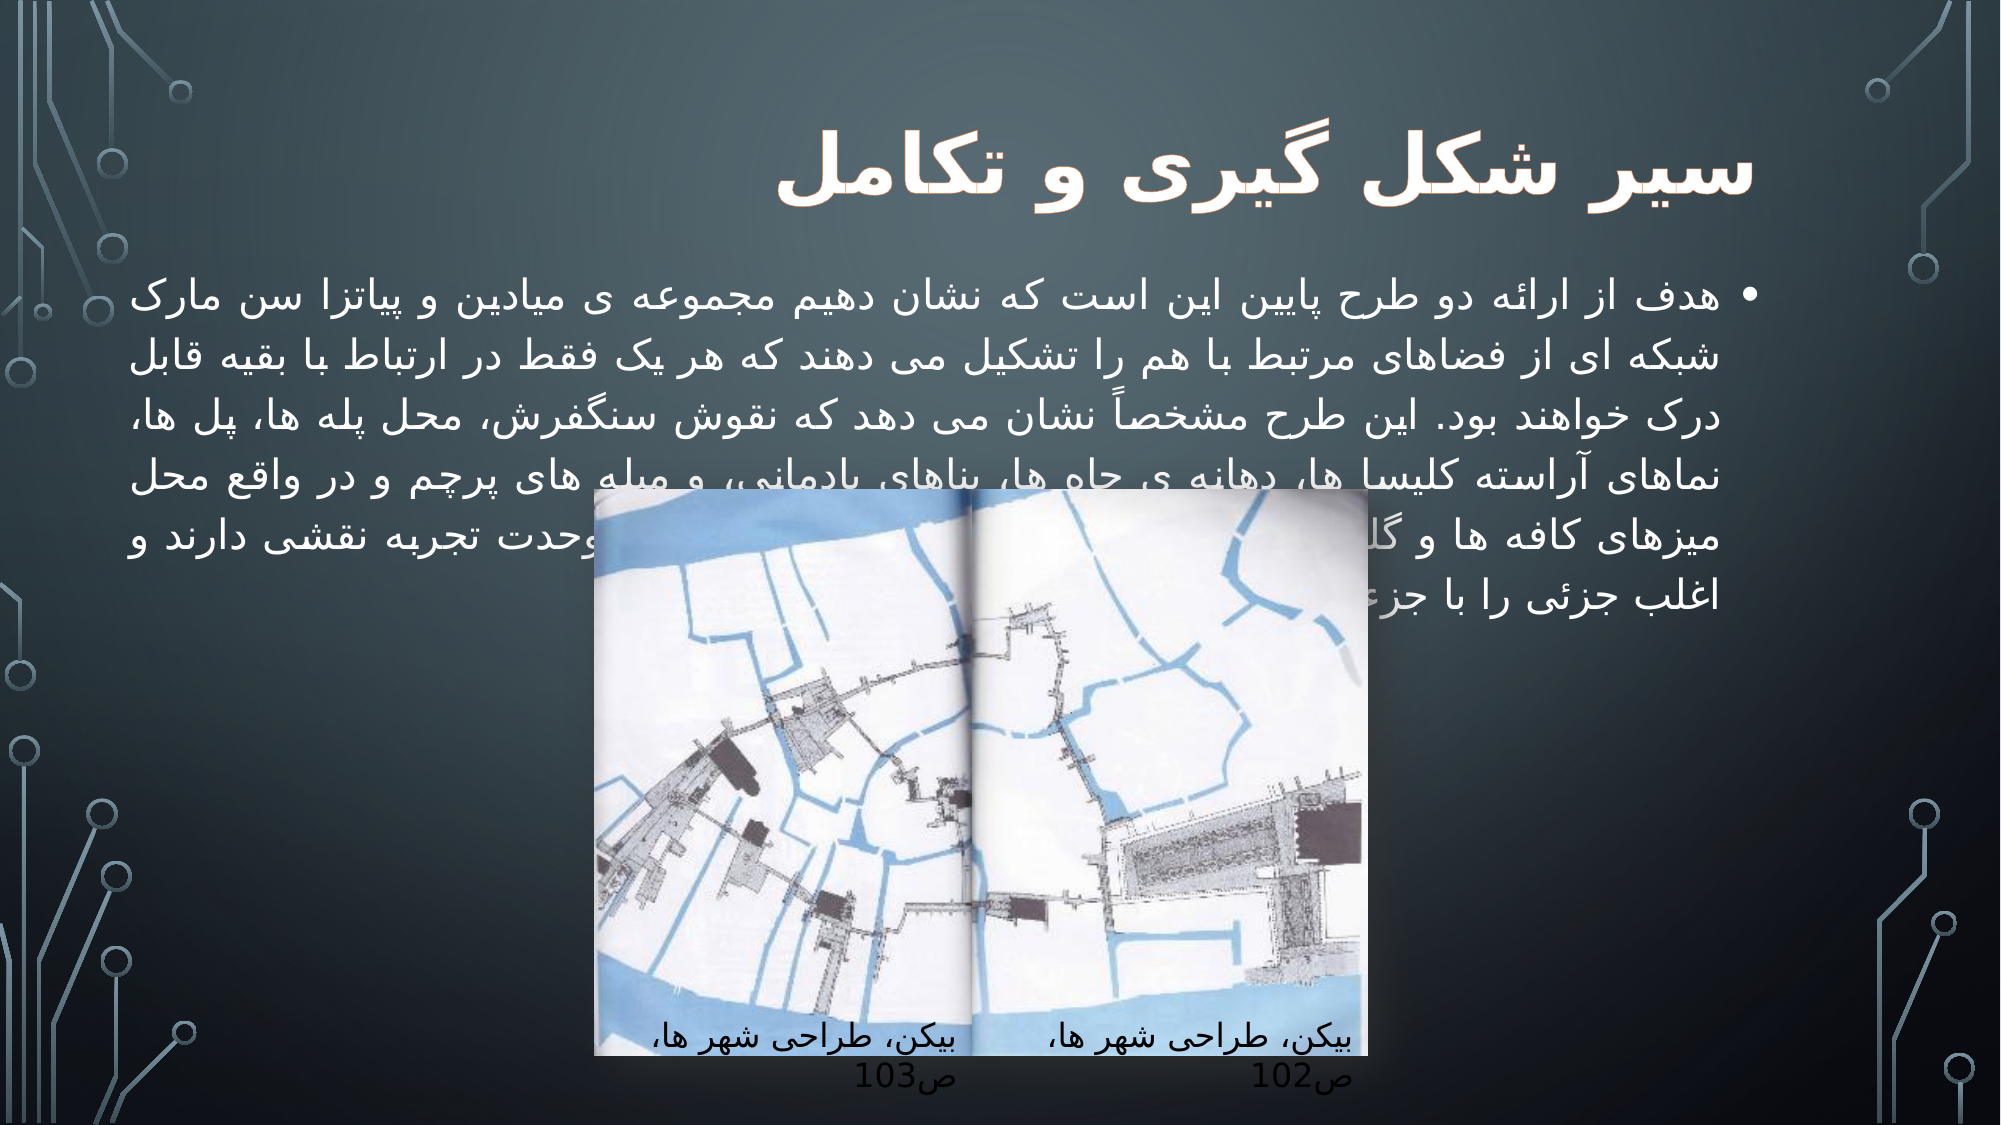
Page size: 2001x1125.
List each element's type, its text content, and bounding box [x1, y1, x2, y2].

title سیر شکل گیری و تکامل [112, 99, 1775, 233]
list هدف از ارائه دو طرح پایین این است که نشان دهیم مجموعه ی میادین و پیاتزا سن مارک شبکه ای از فضاهای مرتبط با هم را تشکیل می دهند که هر یک فقط در ارتباط با بقیه قابل درک خواهند بود. این طرح مشخصاً نشان می دهد که نقوش سنگفرش، محل پله ها، پل ها، نماهای آراسته کلیسا ها، دهانه ی چاه ها، بناهای یادمانی، و میله های پرچم و در واقع محل میزهای کافه ها و گلدان های همراهشان، همگی چگونه در ایجاد وحدت تجربه نقشی دارند و اغلب جزئی را با جزء دیگر گره می زنند(بیکن،1386،ص 104). [112, 250, 1775, 1084]
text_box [594, 489, 1369, 1063]
